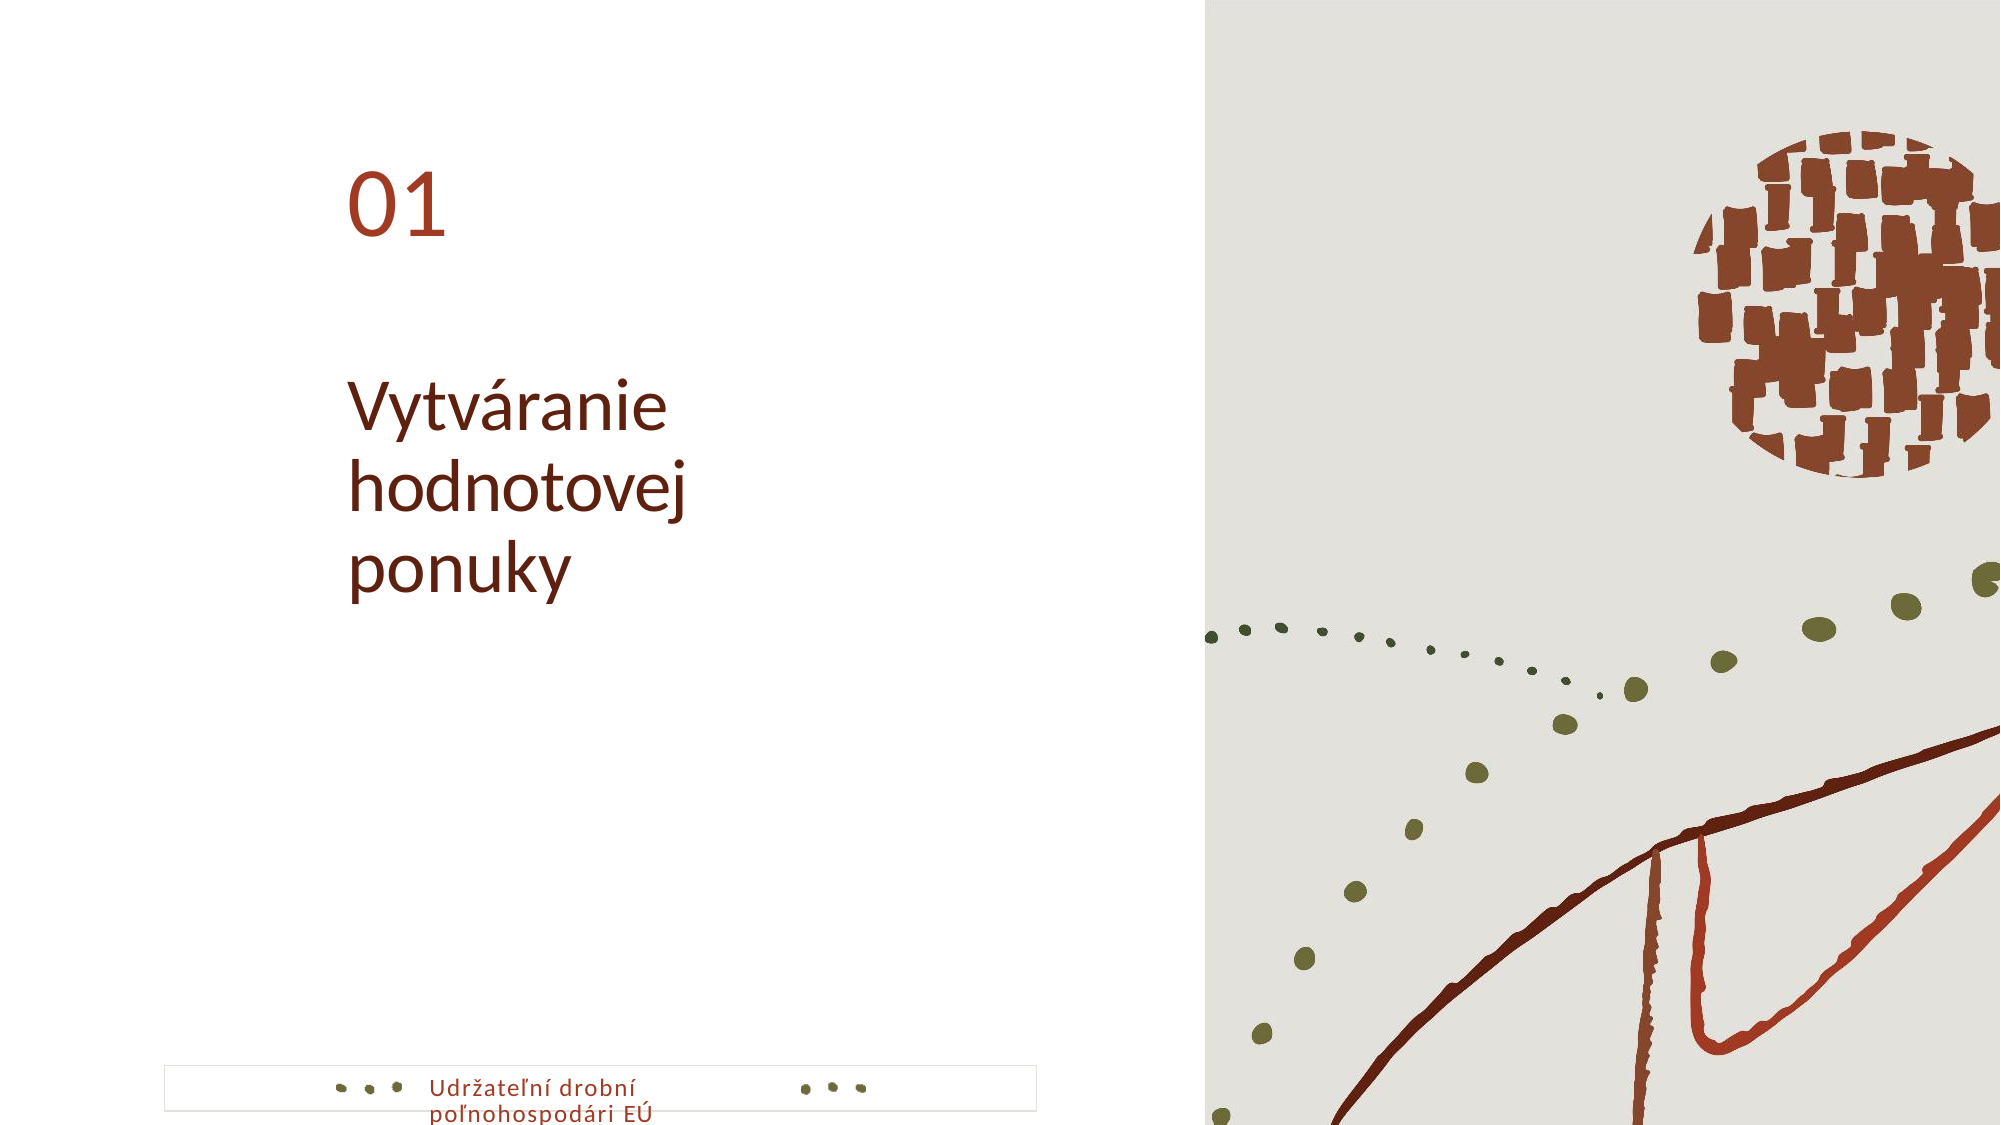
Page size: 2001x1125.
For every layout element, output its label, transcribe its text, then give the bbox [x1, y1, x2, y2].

text_box Vytváranie hodnotovej ponuky [345, 352, 885, 608]
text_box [163, 1051, 1038, 1125]
picture [1203, 0, 2000, 1125]
text_box 01 [345, 134, 452, 257]
